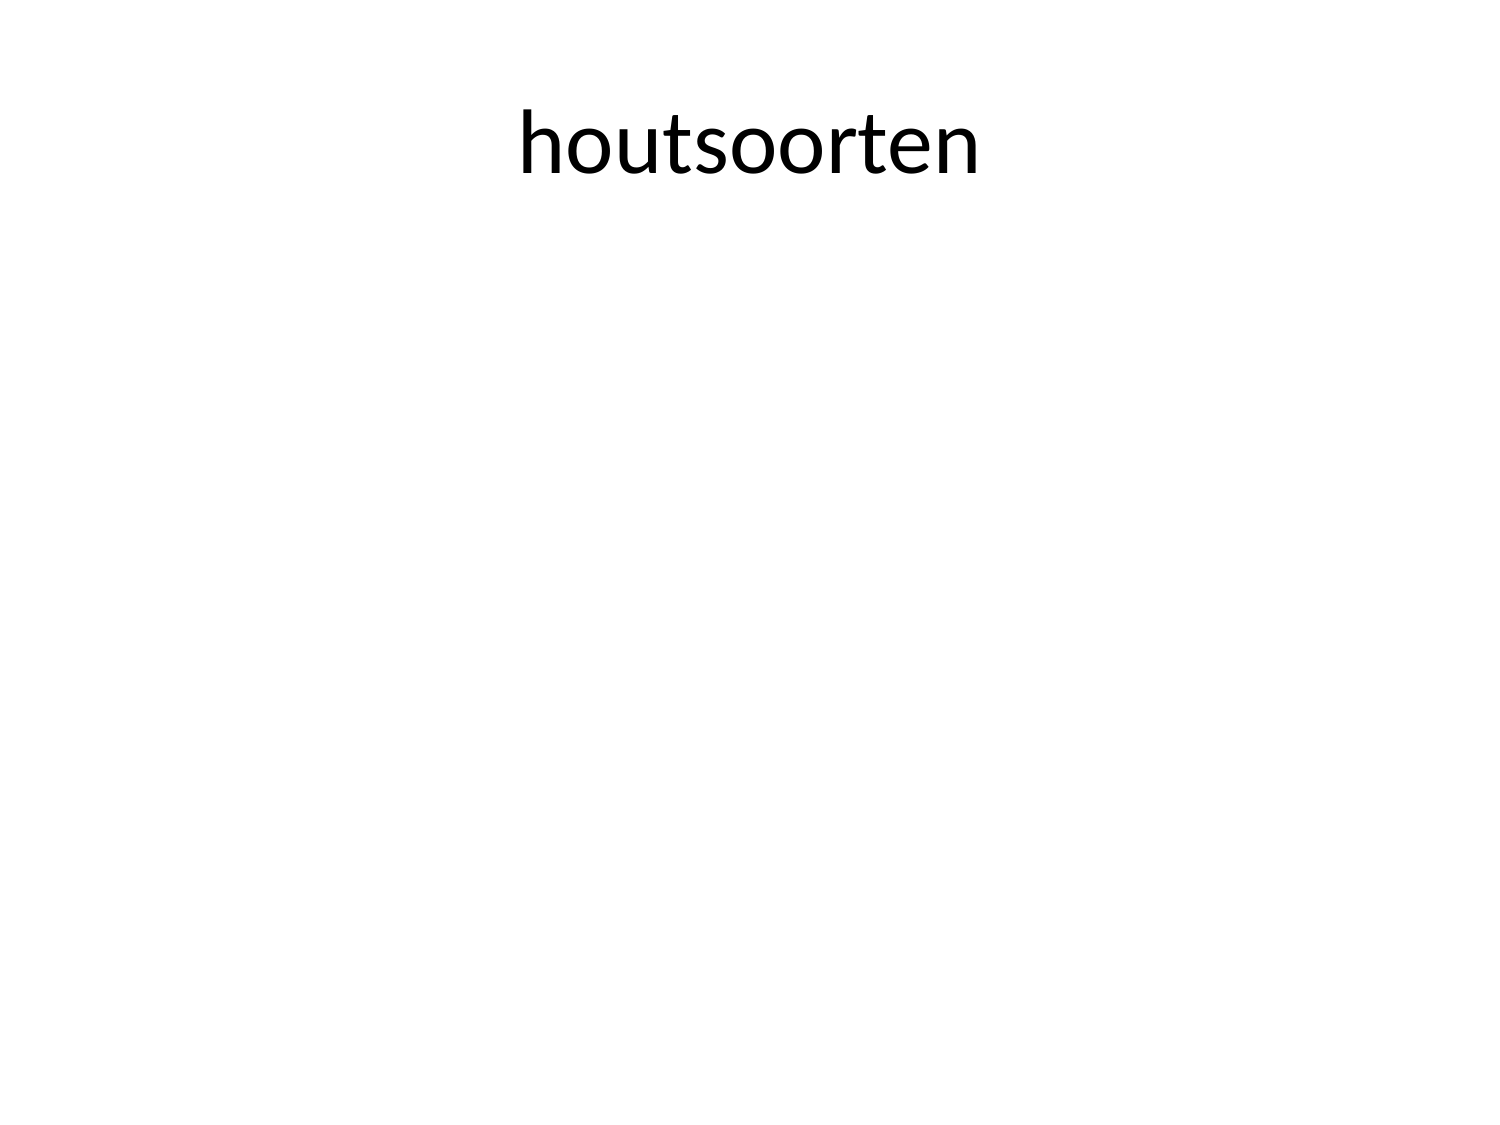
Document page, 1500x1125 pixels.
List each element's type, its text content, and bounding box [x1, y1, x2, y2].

title houtsoorten [112, 54, 1388, 220]
